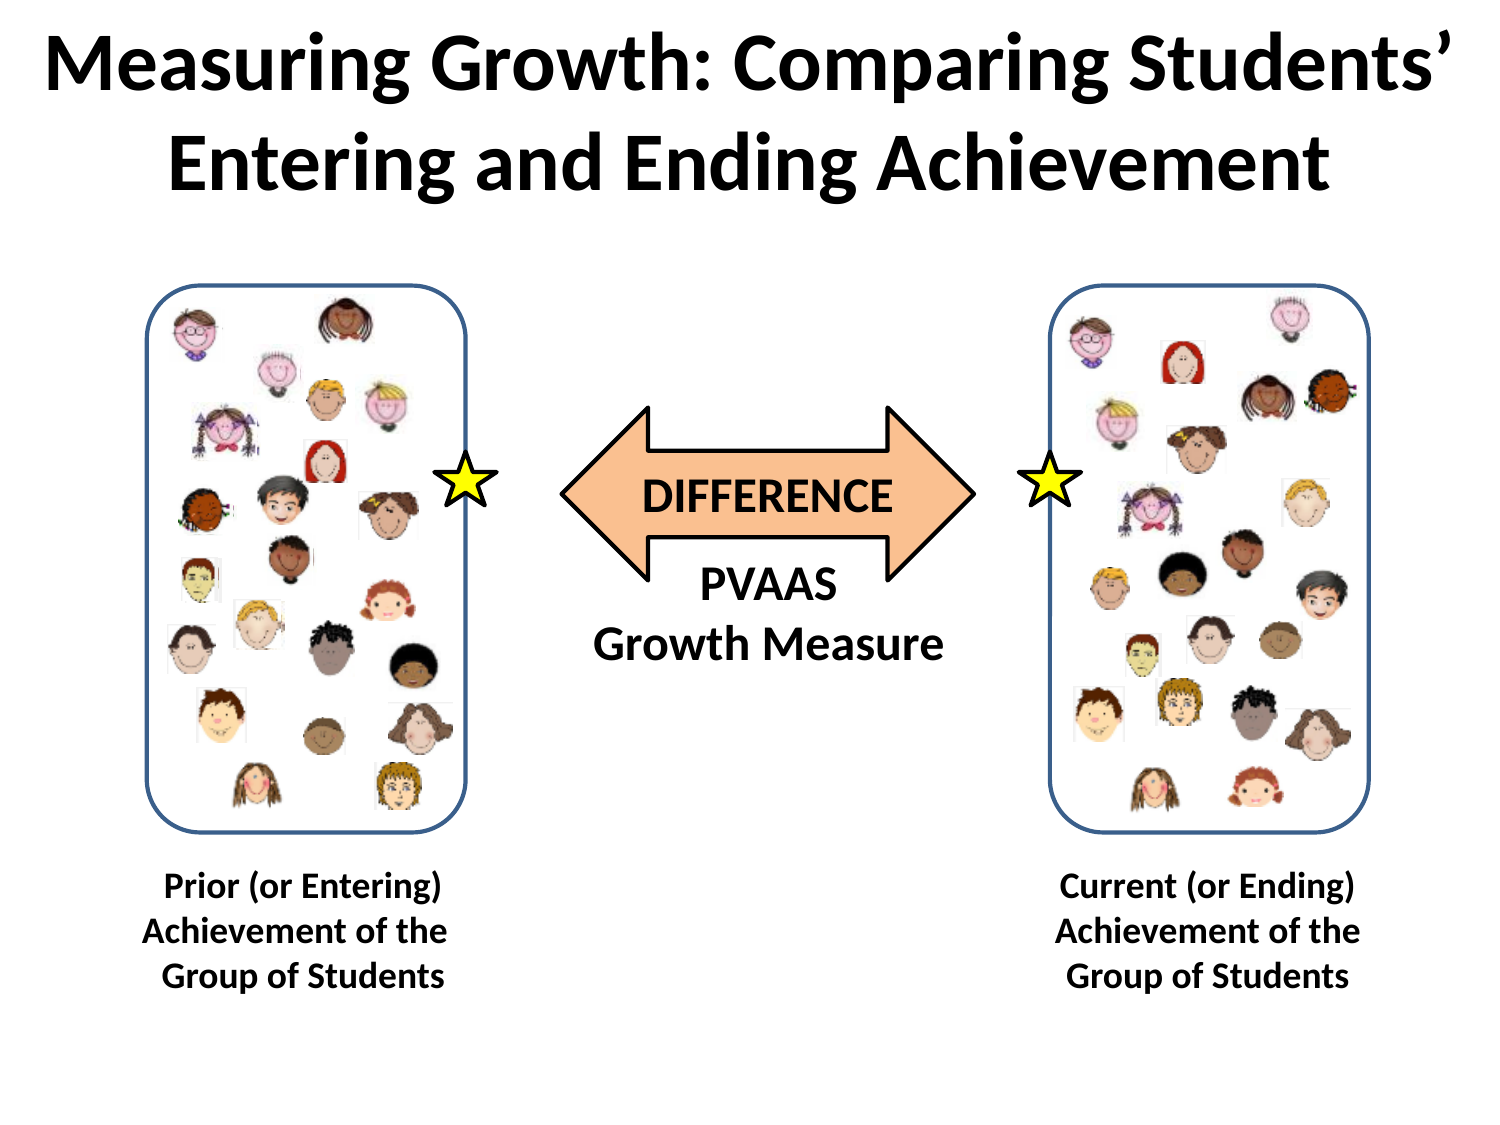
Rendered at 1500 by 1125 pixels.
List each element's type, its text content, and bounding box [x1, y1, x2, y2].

text_box [432, 449, 499, 508]
picture [373, 762, 422, 811]
picture [1281, 478, 1330, 527]
picture [1117, 481, 1184, 539]
picture [1127, 759, 1184, 822]
picture [1073, 686, 1125, 742]
picture [306, 378, 346, 421]
picture [1160, 340, 1206, 385]
text_box Current (or Ending) Achievement of the Group of Students [976, 853, 1440, 1004]
picture [1223, 764, 1284, 808]
picture [228, 755, 285, 817]
picture [196, 687, 248, 743]
text_box Measuring Growth: Comparing Students’ Entering and Ending Achievement [0, 0, 1500, 155]
picture [1285, 707, 1351, 761]
picture [1304, 364, 1360, 415]
picture [384, 634, 442, 692]
picture [358, 491, 419, 540]
picture [181, 556, 222, 603]
picture [1166, 425, 1227, 474]
picture [1086, 391, 1145, 452]
picture [1237, 371, 1298, 425]
picture [1228, 684, 1278, 742]
text_box [559, 405, 977, 543]
picture [1265, 289, 1313, 346]
picture [232, 599, 285, 650]
picture [1063, 314, 1118, 373]
picture [303, 716, 347, 755]
text_box Prior (or Entering) Achievement of the Group of Students [97, 853, 510, 1004]
picture [167, 624, 216, 674]
picture [1125, 633, 1203, 727]
picture [256, 526, 317, 591]
picture [388, 702, 453, 755]
picture [253, 438, 348, 525]
picture [177, 483, 238, 536]
text_box DIFFERENCE [599, 455, 937, 531]
picture [1090, 567, 1130, 610]
text_box [1047, 283, 1371, 835]
text_box PVAAS Growth Measure [568, 543, 969, 678]
picture [190, 344, 304, 462]
picture [1186, 615, 1235, 665]
picture [1152, 520, 1267, 600]
picture [1259, 621, 1303, 659]
text_box [144, 283, 468, 835]
picture [1292, 568, 1351, 620]
picture [355, 374, 414, 435]
text_box [1016, 449, 1084, 508]
picture [305, 578, 416, 677]
picture [167, 307, 226, 367]
picture [314, 293, 375, 347]
